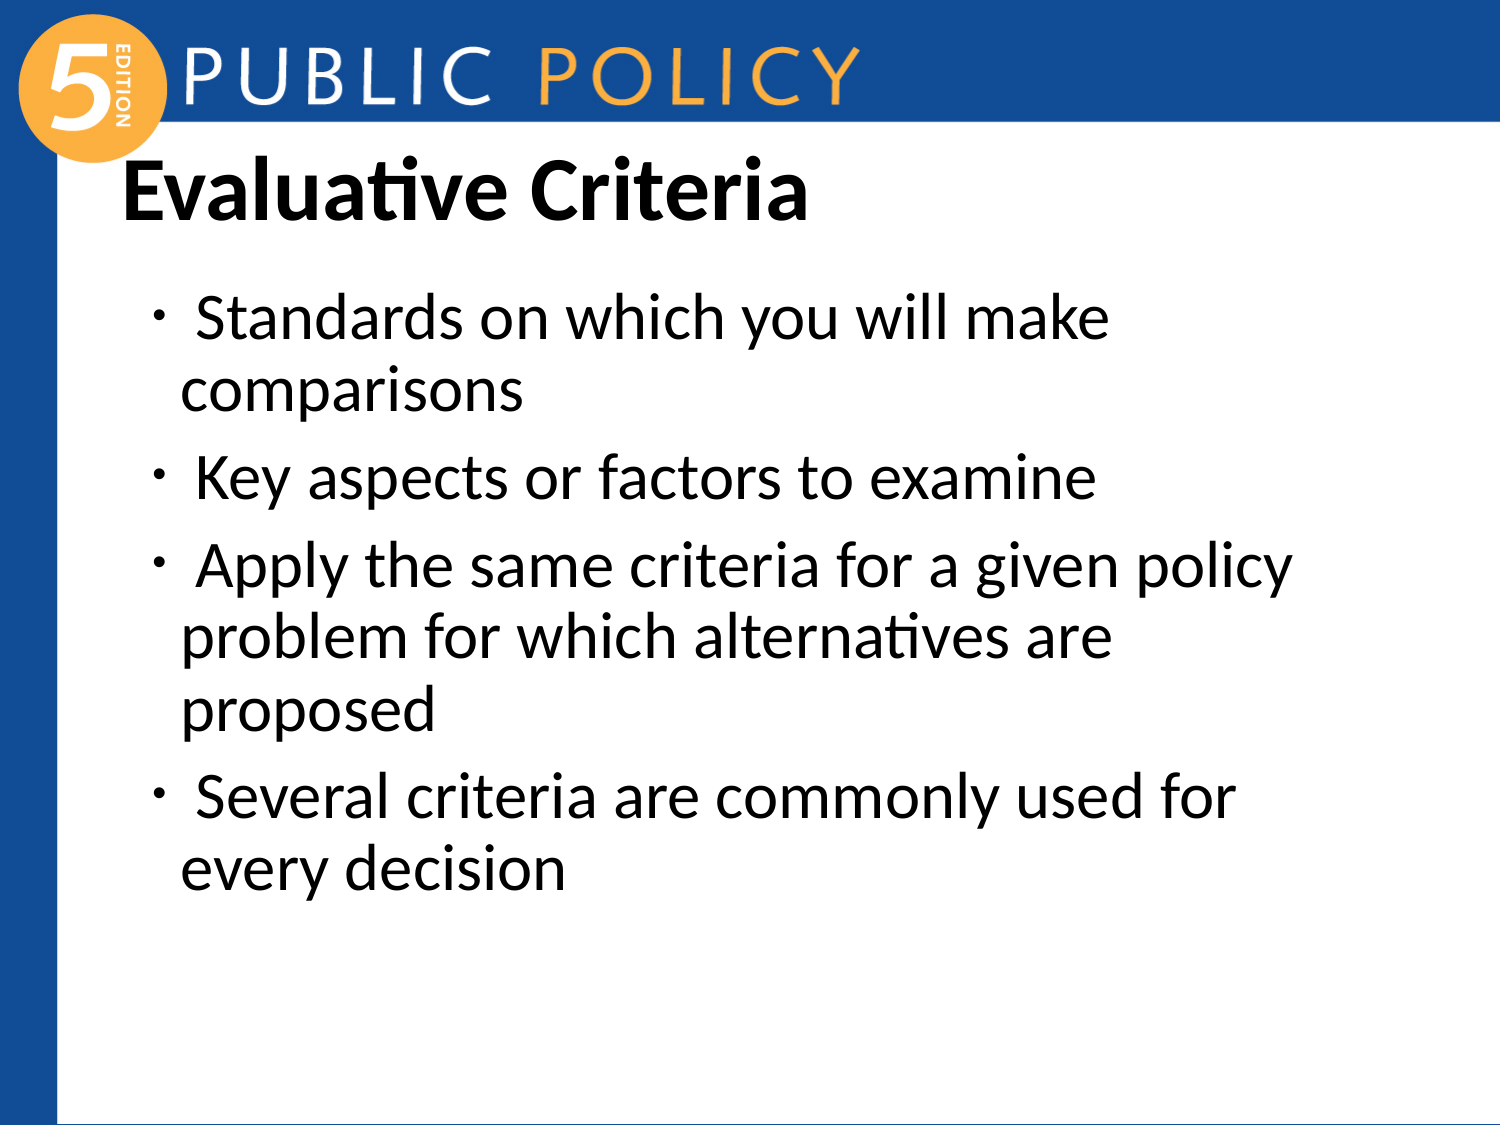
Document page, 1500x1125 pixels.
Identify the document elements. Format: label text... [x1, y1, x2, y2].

picture [0, 0, 1500, 1125]
title Evaluative Criteria [106, 82, 1400, 300]
list Standards on which you will make comparisons Key aspects or factors to examine Apply the same criteria for a given policy problem for which alternatives are proposed Several criteria are commonly used for every decision [137, 275, 1397, 1000]
